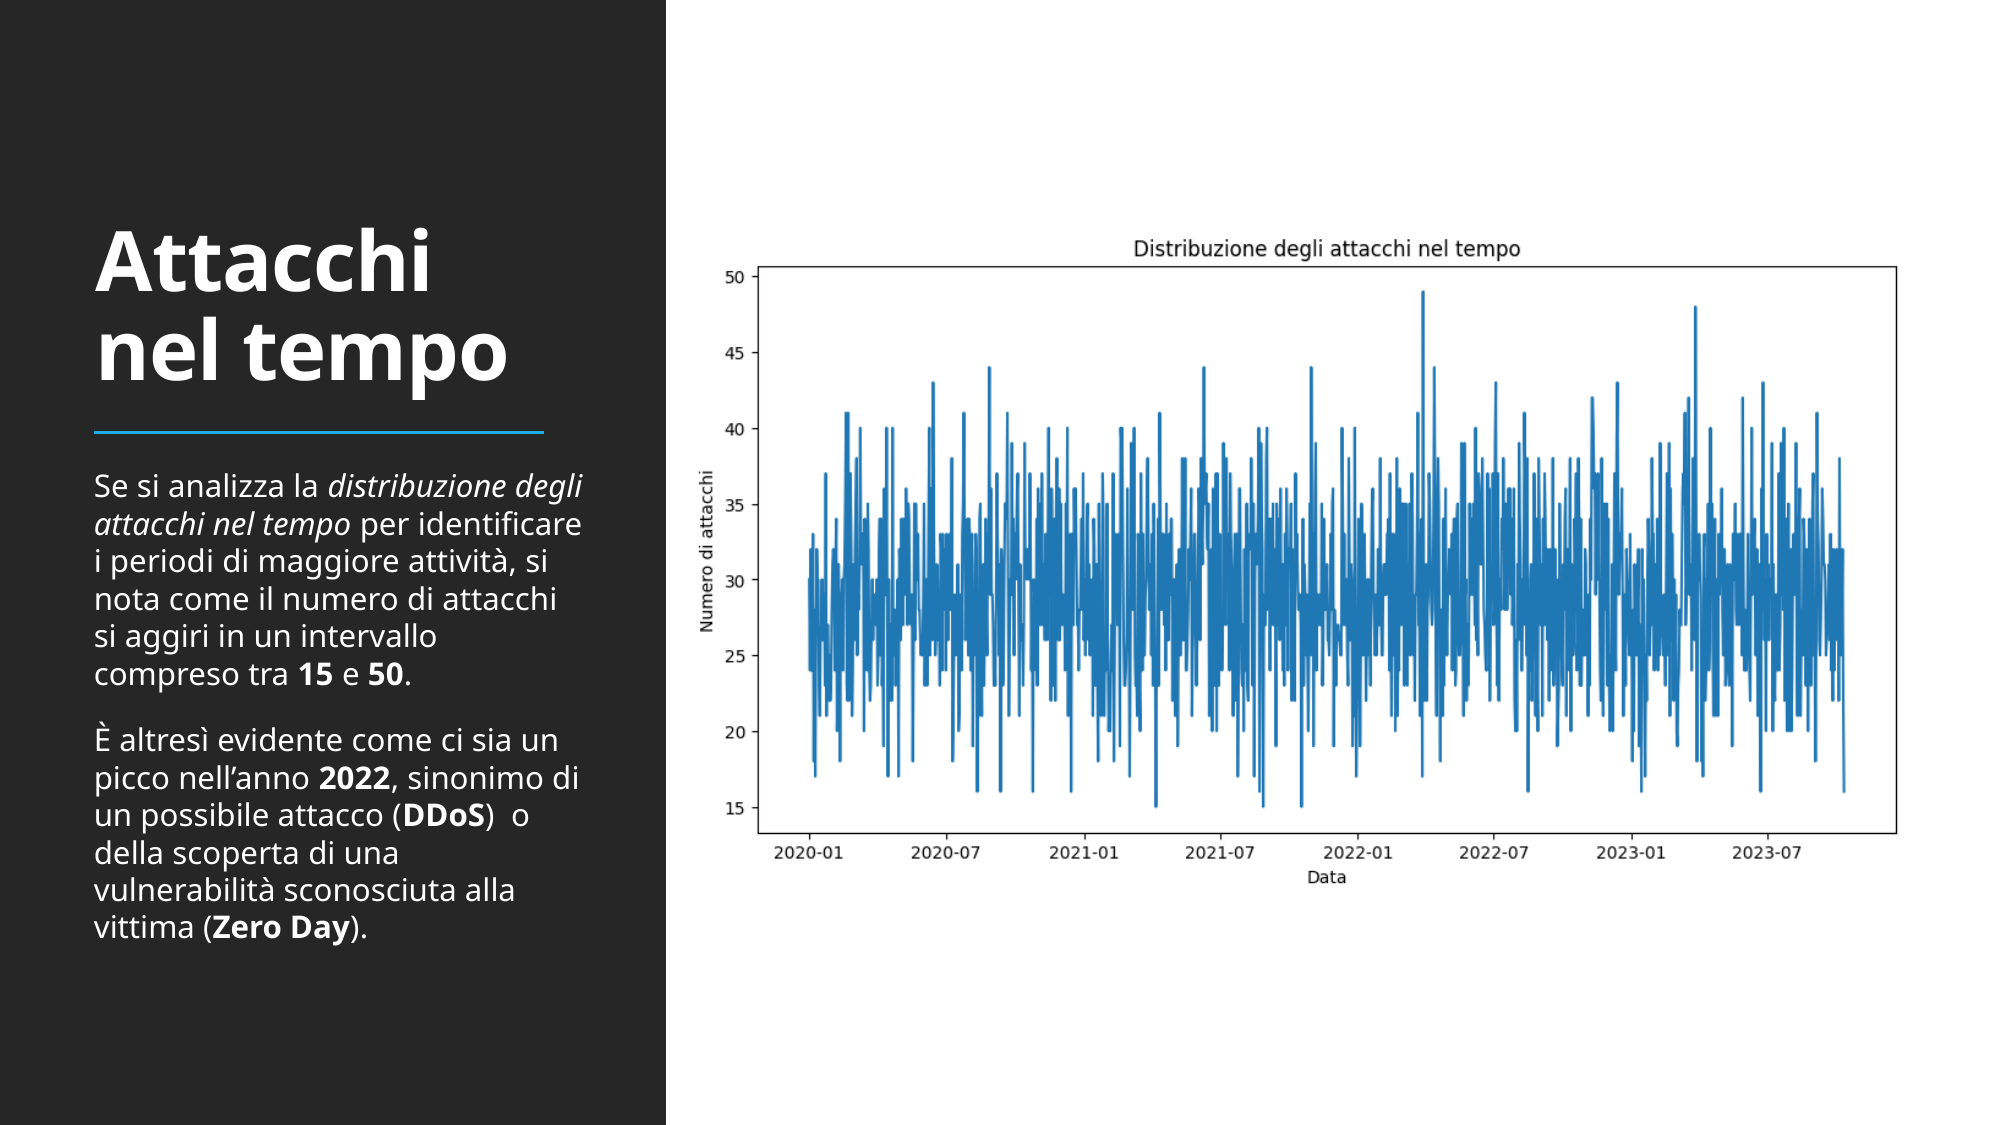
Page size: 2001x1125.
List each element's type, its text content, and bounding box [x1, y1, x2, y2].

text_box [667, 0, 2000, 1125]
list Se si analizza la distribuzione degli attacchi nel tempo per identificare i periodi di maggiore attività, si nota come il numero di attacchi si aggiri in un intervallo compreso tra 15 e 50. È altresì evidente come ci sia un picco nell’anno 2022, sinonimo di un possibile attacco (DDoS) o della scoperta di una vulnerabilità sconosciuta alla vittima (Zero Day). [93, 459, 587, 983]
text_box [0, 0, 667, 1125]
title Attacchi nel tempo [80, 84, 587, 407]
picture [687, 227, 1907, 898]
